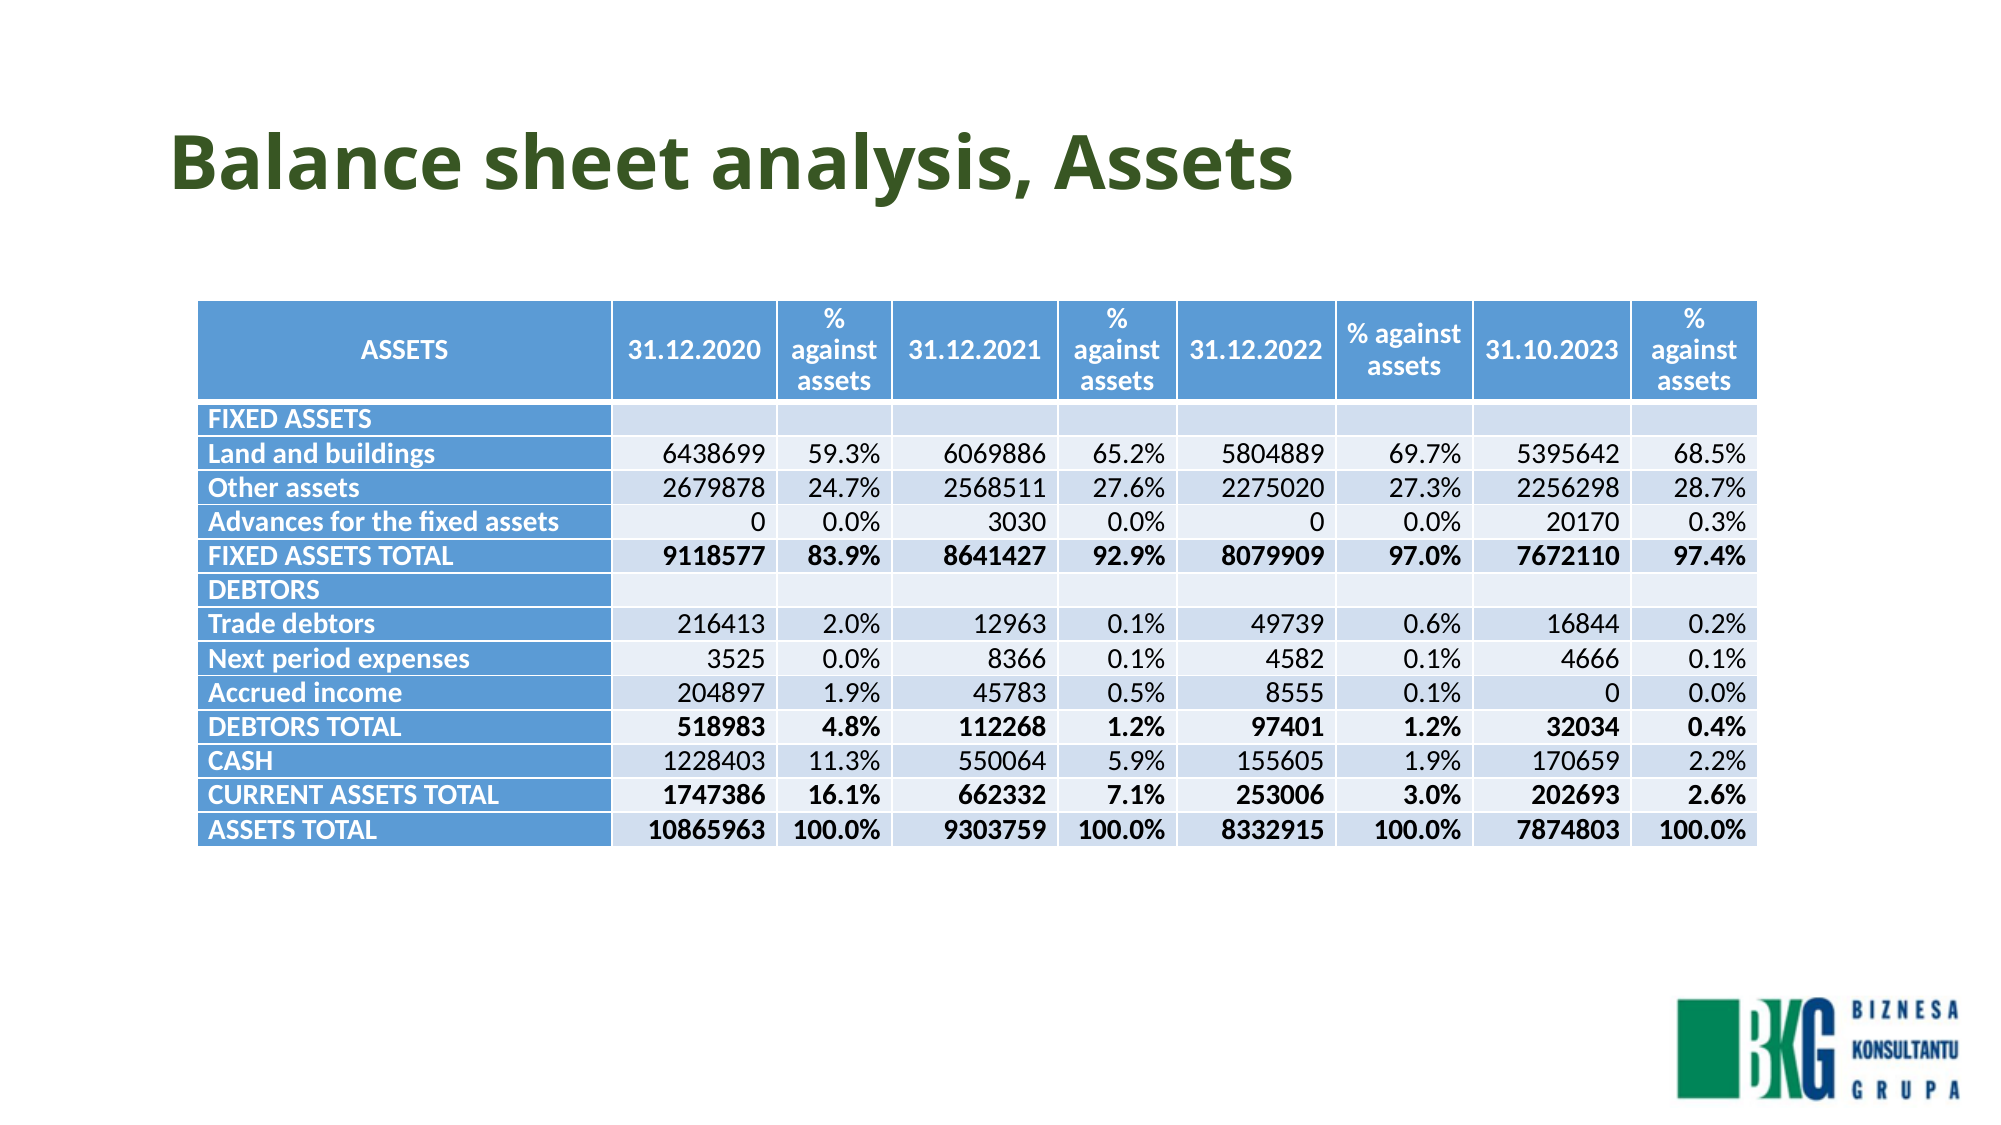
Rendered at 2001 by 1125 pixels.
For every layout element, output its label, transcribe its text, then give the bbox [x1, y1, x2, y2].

table_cell 2568511 [893, 471, 1057, 504]
table_cell 253006 [1178, 779, 1335, 811]
table_cell 662332 [893, 779, 1057, 811]
table_cell 3030 [893, 505, 1057, 538]
table_cell 2256298 [1474, 471, 1630, 504]
table_cell 0.2% [1632, 608, 1757, 640]
table_header 31.10.2023 [1474, 301, 1630, 399]
table_cell 59.3% [778, 437, 891, 469]
table_cell 20170 [1474, 505, 1630, 538]
table_cell [1632, 405, 1757, 435]
table_cell 1.9% [778, 676, 891, 709]
table_cell 0.1% [1632, 642, 1757, 675]
table_cell 49739 [1178, 608, 1335, 640]
table_cell 2.2% [1632, 745, 1757, 777]
table_cell [613, 405, 776, 435]
table_cell 16.1% [778, 779, 891, 811]
table_header % against assets [1632, 301, 1757, 399]
table_cell 8332915 [1178, 813, 1335, 846]
table_cell 0.4% [1632, 711, 1757, 743]
table_cell 2275020 [1178, 471, 1335, 504]
table_cell CURRENT ASSETS TOTAL [198, 779, 611, 811]
table_cell 204897 [613, 676, 776, 709]
table_cell 0.1% [1059, 608, 1176, 640]
table_cell 83.9% [778, 540, 891, 572]
table_cell 65.2% [1059, 437, 1176, 469]
table_header 31.12.2022 [1178, 301, 1335, 399]
table_cell Trade debtors [198, 608, 611, 640]
table_cell [893, 574, 1057, 606]
table_cell ASSETS TOTAL [198, 813, 611, 846]
table_cell DEBTORS [198, 574, 611, 606]
table_cell 100.0% [1337, 813, 1472, 846]
table_cell 2679878 [613, 471, 776, 504]
table_cell FIXED ASSETS TOTAL [198, 540, 611, 572]
table_cell [1337, 574, 1472, 606]
title Balance sheet analysis, Assets [153, 56, 1879, 275]
table_cell [1178, 574, 1335, 606]
table_cell 8555 [1178, 676, 1335, 709]
table_header ASSETS [198, 301, 611, 399]
table_cell 0.6% [1337, 608, 1472, 640]
table_cell 5395642 [1474, 437, 1630, 469]
table_cell 0 [613, 505, 776, 538]
table_cell 0.0% [778, 642, 891, 675]
table_cell 100.0% [778, 813, 891, 846]
table_cell 0.5% [1059, 676, 1176, 709]
table_cell Other assets [198, 471, 611, 504]
table_cell 0.1% [1059, 642, 1176, 675]
table_cell 518983 [613, 711, 776, 743]
table_cell [1059, 405, 1176, 435]
table_cell 97.4% [1632, 540, 1757, 572]
table_cell 0.1% [1337, 676, 1472, 709]
table_cell Advances for the fixed assets [198, 505, 611, 538]
picture [1667, 993, 1966, 1108]
table_cell 32034 [1474, 711, 1630, 743]
table_cell [1632, 574, 1757, 606]
table_cell 8641427 [893, 540, 1057, 572]
table_cell [1337, 405, 1472, 435]
table_cell 8366 [893, 642, 1057, 675]
table_cell 45783 [893, 676, 1057, 709]
table_cell 92.9% [1059, 540, 1176, 572]
table_cell 4582 [1178, 642, 1335, 675]
table_cell 0 [1474, 676, 1630, 709]
table_cell [1059, 574, 1176, 606]
table_cell [893, 405, 1057, 435]
table_cell 2.0% [778, 608, 891, 640]
table_cell 550064 [893, 745, 1057, 777]
table_header 31.12.2020 [613, 301, 776, 399]
table_cell CASH [198, 745, 611, 777]
table_header 31.12.2021 [893, 301, 1057, 399]
table_cell 3.0% [1337, 779, 1472, 811]
table_cell 5.9% [1059, 745, 1176, 777]
table_cell Next period expenses [198, 642, 611, 675]
table_cell 4.8% [778, 711, 891, 743]
table_cell 7.1% [1059, 779, 1176, 811]
table_cell 170659 [1474, 745, 1630, 777]
table_cell 0.0% [1337, 505, 1472, 538]
table_cell Land and buildings [198, 437, 611, 469]
table_cell 1.2% [1337, 711, 1472, 743]
table_cell 0.0% [1632, 676, 1757, 709]
table_cell 0.0% [1059, 505, 1176, 538]
table_cell [1474, 405, 1630, 435]
table_cell 2.6% [1632, 779, 1757, 811]
table_cell 8079909 [1178, 540, 1335, 572]
table_cell 9118577 [613, 540, 776, 572]
table_cell [1178, 405, 1335, 435]
table_cell 12963 [893, 608, 1057, 640]
table_cell 7672110 [1474, 540, 1630, 572]
table_cell 10865963 [613, 813, 776, 846]
table_header % against assets [1337, 301, 1472, 399]
table_cell 100.0% [1059, 813, 1176, 846]
table_cell 0 [1178, 505, 1335, 538]
table_cell 97401 [1178, 711, 1335, 743]
table_cell 7874803 [1474, 813, 1630, 846]
table_cell 69.7% [1337, 437, 1472, 469]
table_cell FIXED ASSETS [198, 405, 611, 435]
table_cell 97.0% [1337, 540, 1472, 572]
table_cell 27.3% [1337, 471, 1472, 504]
table_cell Accrued income [198, 676, 611, 709]
table_cell 16844 [1474, 608, 1630, 640]
table_cell [778, 405, 891, 435]
table_cell 6438699 [613, 437, 776, 469]
table_cell 100.0% [1632, 813, 1757, 846]
table_cell [778, 574, 891, 606]
table_cell 0.3% [1632, 505, 1757, 538]
table_cell 1.9% [1337, 745, 1472, 777]
table_cell DEBTORS TOTAL [198, 711, 611, 743]
table_header % against assets [1059, 301, 1176, 399]
table_cell 28.7% [1632, 471, 1757, 504]
table_cell 202693 [1474, 779, 1630, 811]
table_cell 0.1% [1337, 642, 1472, 675]
table_cell 5804889 [1178, 437, 1335, 469]
table_cell 1228403 [613, 745, 776, 777]
table_cell 216413 [613, 608, 776, 640]
table_cell 1747386 [613, 779, 776, 811]
table_cell 9303759 [893, 813, 1057, 846]
table_cell 24.7% [778, 471, 891, 504]
table_cell [613, 574, 776, 606]
table_cell 4666 [1474, 642, 1630, 675]
table_cell 112268 [893, 711, 1057, 743]
table_cell 27.6% [1059, 471, 1176, 504]
table_cell [1474, 574, 1630, 606]
table_cell 3525 [613, 642, 776, 675]
table_cell 6069886 [893, 437, 1057, 469]
table_cell 68.5% [1632, 437, 1757, 469]
table_cell 0.0% [778, 505, 891, 538]
table_cell 155605 [1178, 745, 1335, 777]
table_cell 11.3% [778, 745, 891, 777]
table_header % against assets [778, 301, 891, 399]
table_cell 1.2% [1059, 711, 1176, 743]
